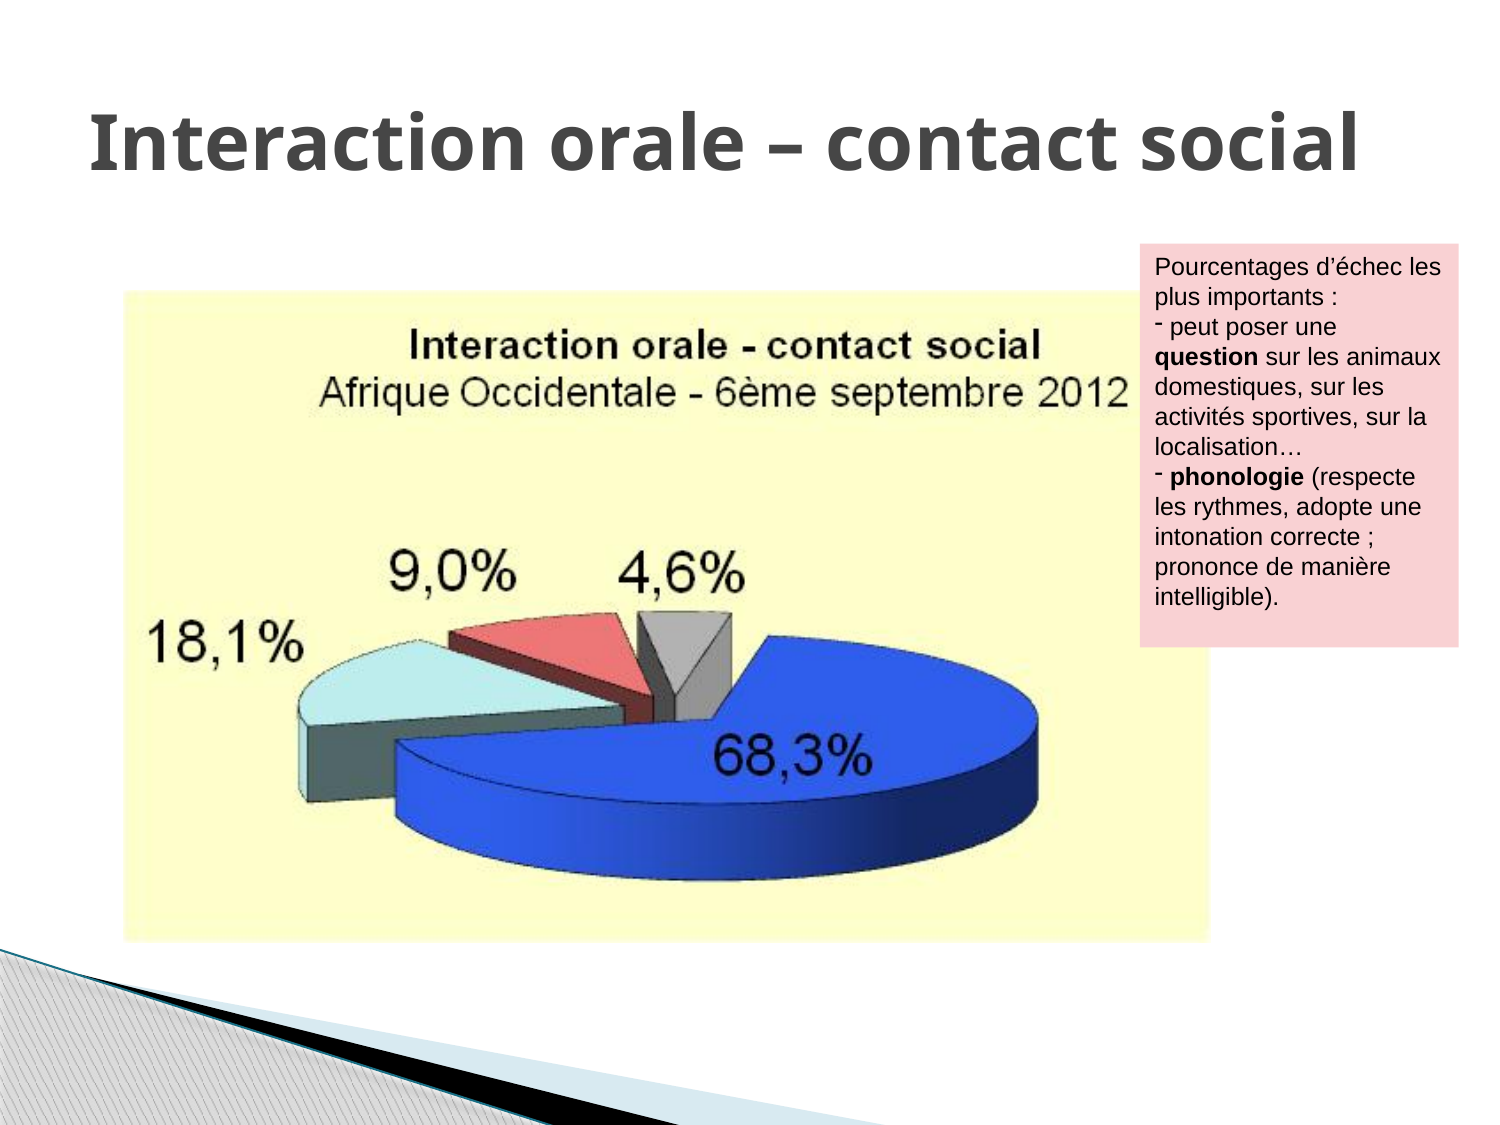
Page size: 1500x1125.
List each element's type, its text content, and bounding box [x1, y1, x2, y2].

title Interaction orale – contact social [75, 45, 1425, 233]
text_box Pourcentages d’échec les plus importants : peut poser une question sur les animaux domestiques, sur les activités sportives, sur la localisation… phonologie (respecte les rythmes, adopte une intonation correcte ; prononce de manière intelligible). [1139, 243, 1459, 648]
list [123, 290, 1211, 943]
